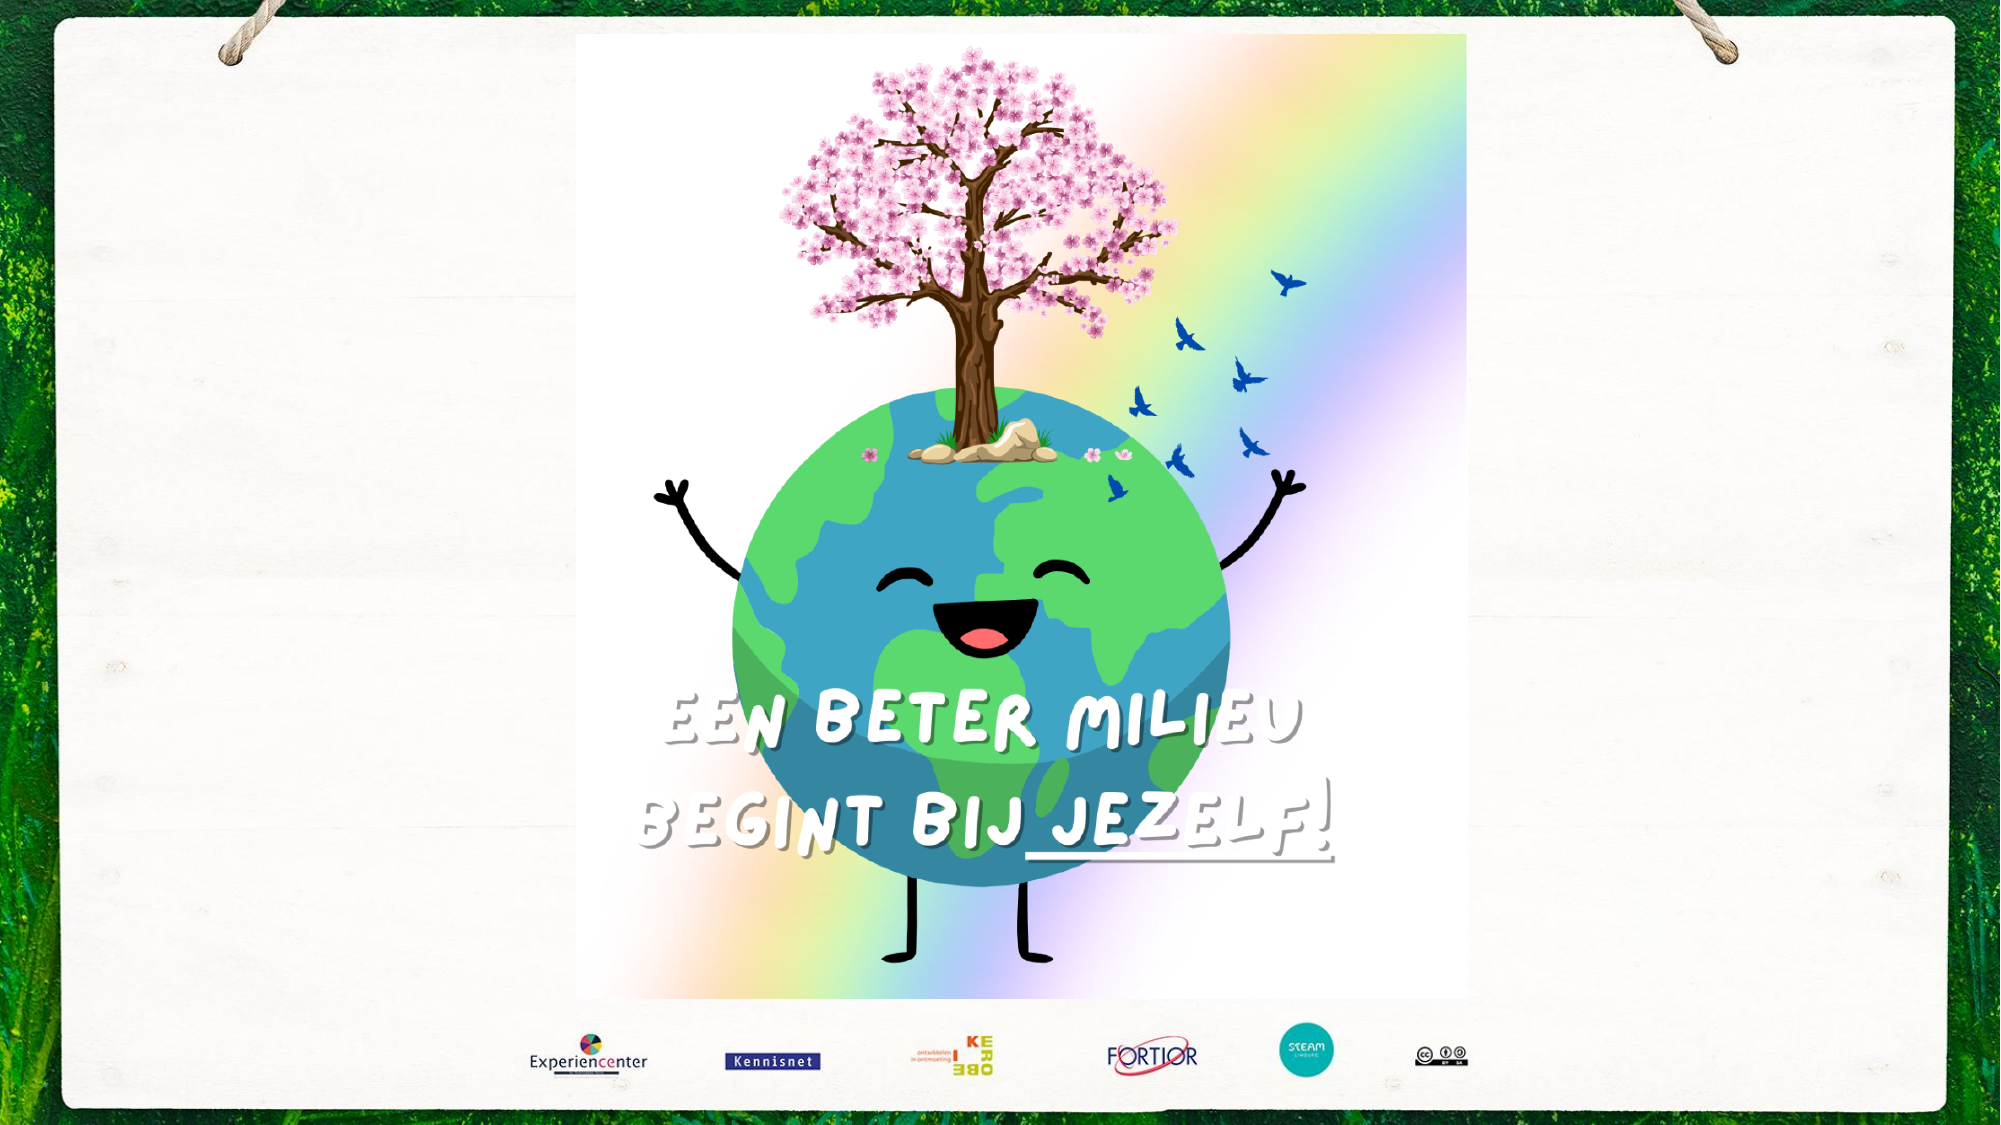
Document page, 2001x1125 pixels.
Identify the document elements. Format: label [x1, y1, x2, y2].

picture [575, 34, 1469, 999]
list [0, 0, 2000, 1125]
